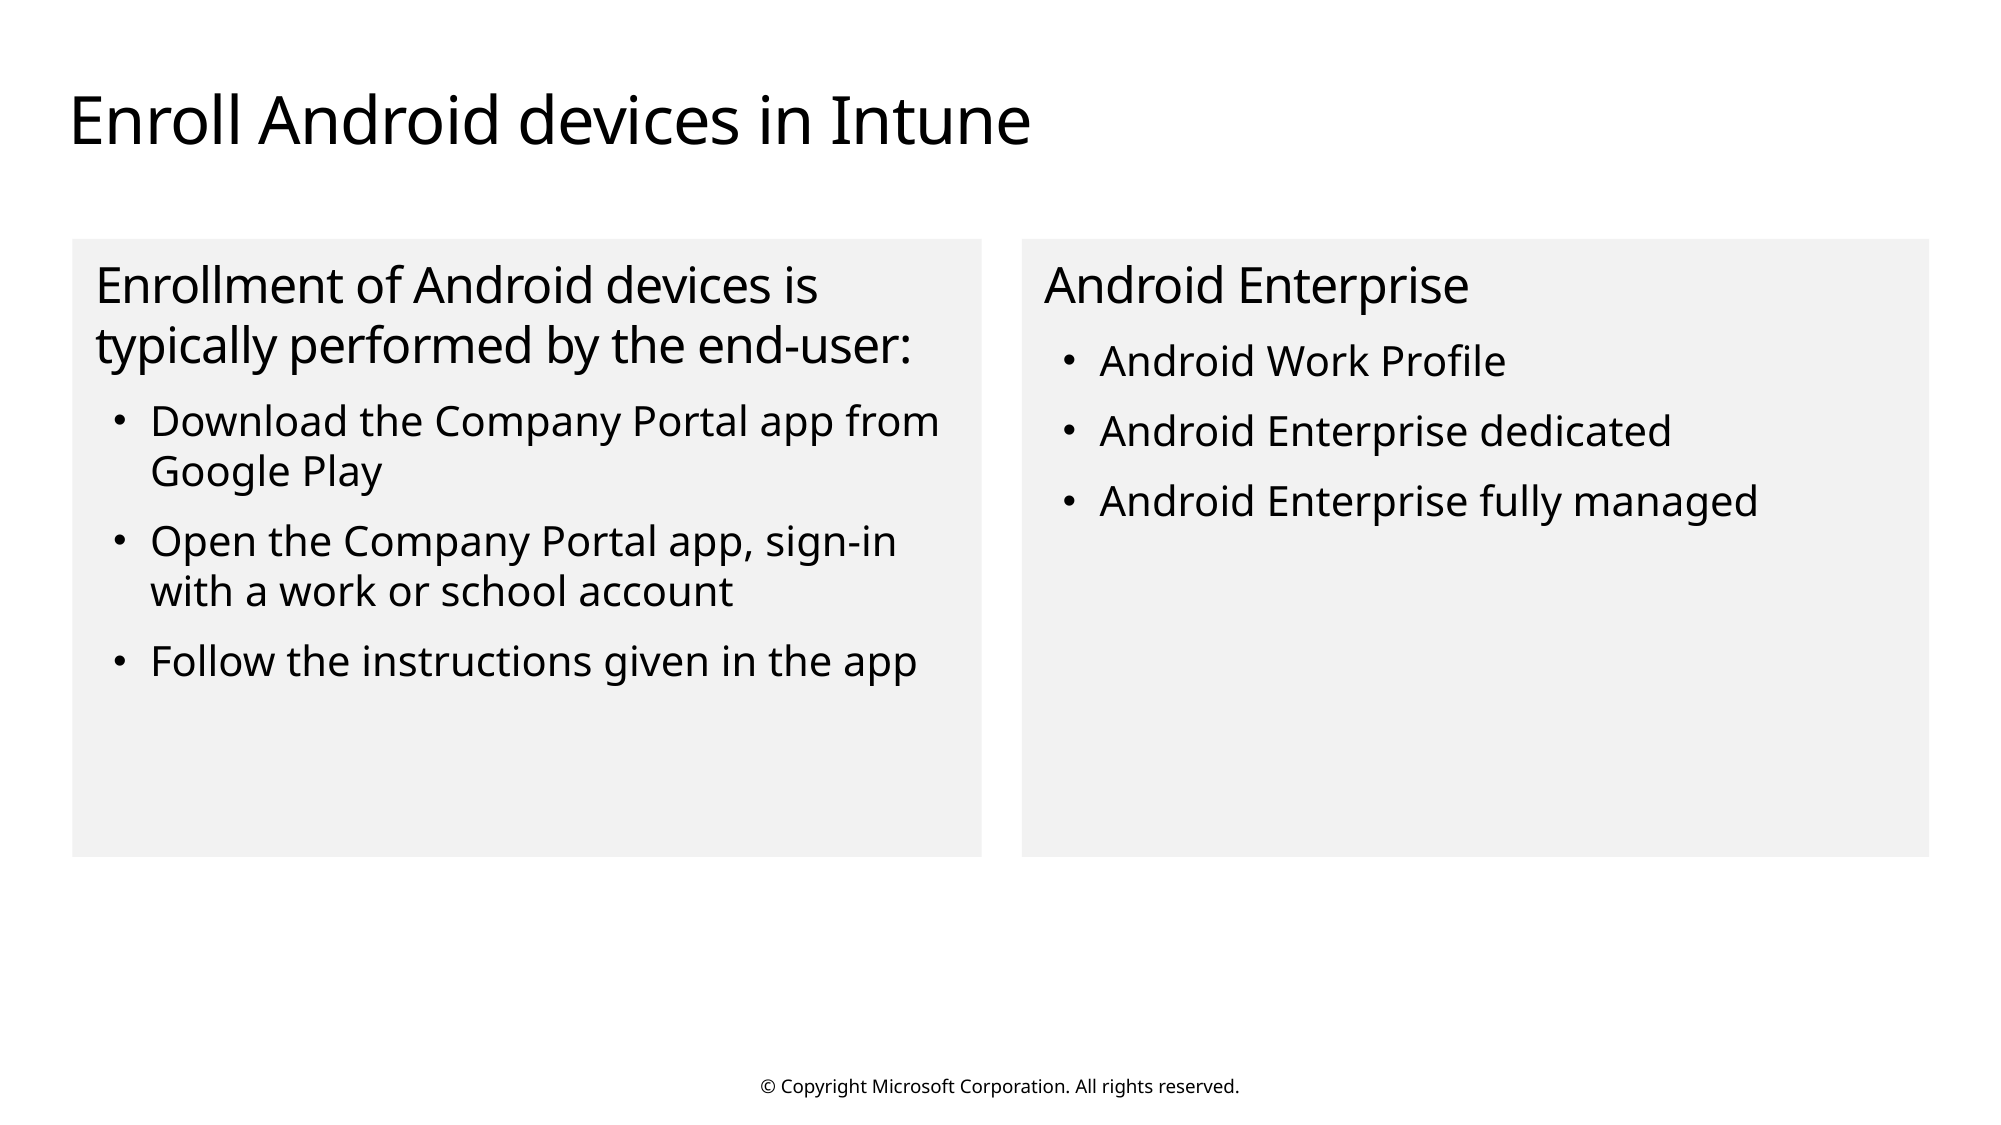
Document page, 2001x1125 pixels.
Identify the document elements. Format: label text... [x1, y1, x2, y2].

list Enrollment of Android devices is typically performed by the end-user: Download the Company Portal app from Google Play Open the Company Portal app, sign-in with a work or school account Follow the instructions given in the app [72, 238, 982, 857]
title Enroll Android devices in Intune [68, 72, 1930, 184]
list Android Enterprise Android Work Profile Android Enterprise dedicated Android Enterprise fully managed [1021, 238, 1930, 857]
